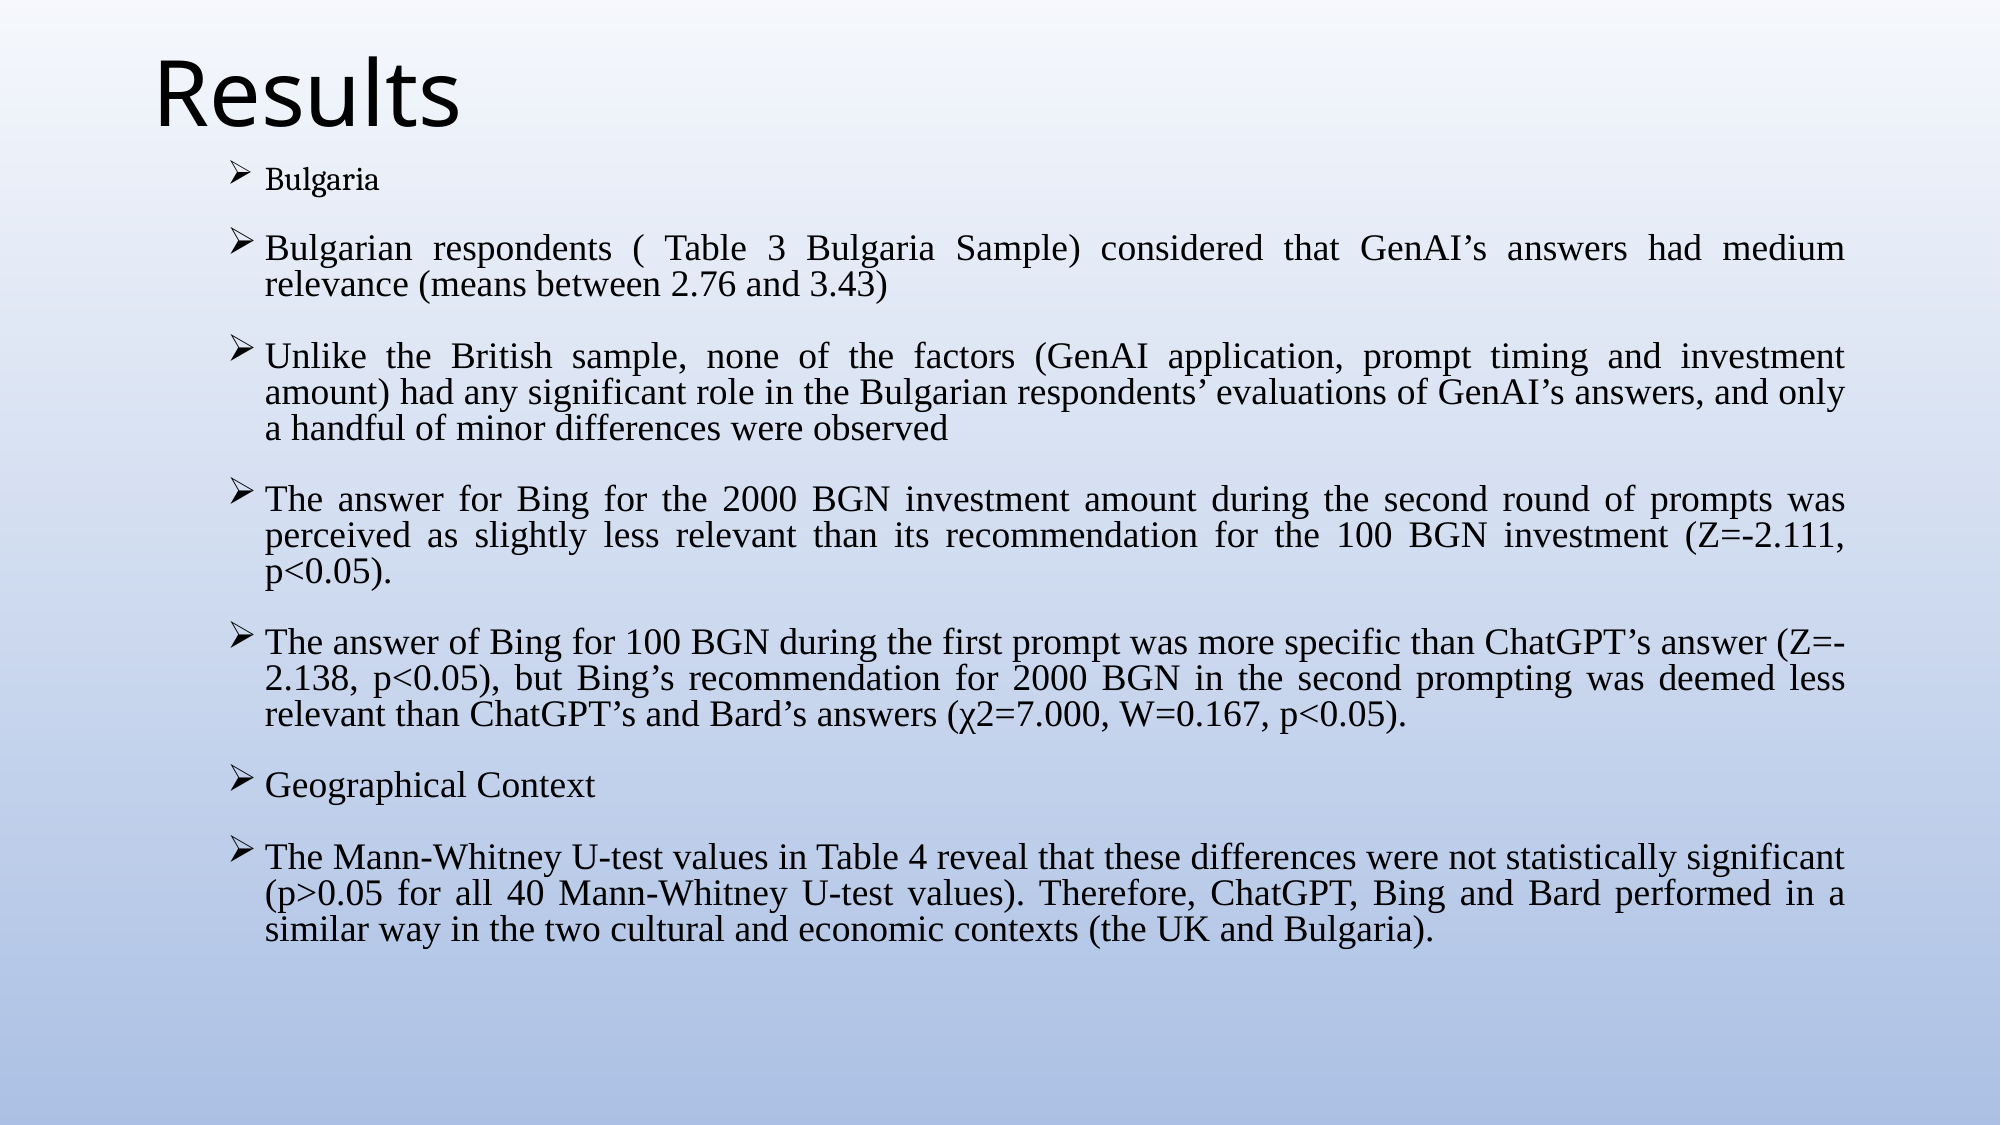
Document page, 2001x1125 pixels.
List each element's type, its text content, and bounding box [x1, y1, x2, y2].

list Bulgaria Bulgarian respondents ( Table 3 Bulgaria Sample) considered that GenAI’s answers had medium relevance (means between 2.76 and 3.43) Unlike the British sample, none of the factors (GenAI application, prompt timing and investment amount) had any significant role in the Bulgarian respondents’ evaluations of GenAI’s answers, and only a handful of minor differences were observed The answer for Bing for the 2000 BGN investment amount during the second round of prompts was perceived as slightly less relevant than its recommendation for the 100 BGN investment (Z=-2.111, p<0.05). The answer of Bing for 100 BGN during the first prompt was more specific than ChatGPT’s answer (Z=-2.138, p<0.05), but Bing’s recommendation for 2000 BGN in the second prompting was deemed less relevant than ChatGPT’s and Bard’s answers (χ2=7.000, W=0.167, p<0.05). Geographical Context The Mann-Whitney U-test values in Table 4 reveal that these differences were not statistically significant (p>0.05 for all 40 Mann-Whitney U-test values). Therefore, ChatGPT, Bing and Bard performed in a similar way in the two cultural and economic contexts (the UK and Bulgaria). [137, 157, 1863, 1052]
title Results [137, 0, 1863, 157]
